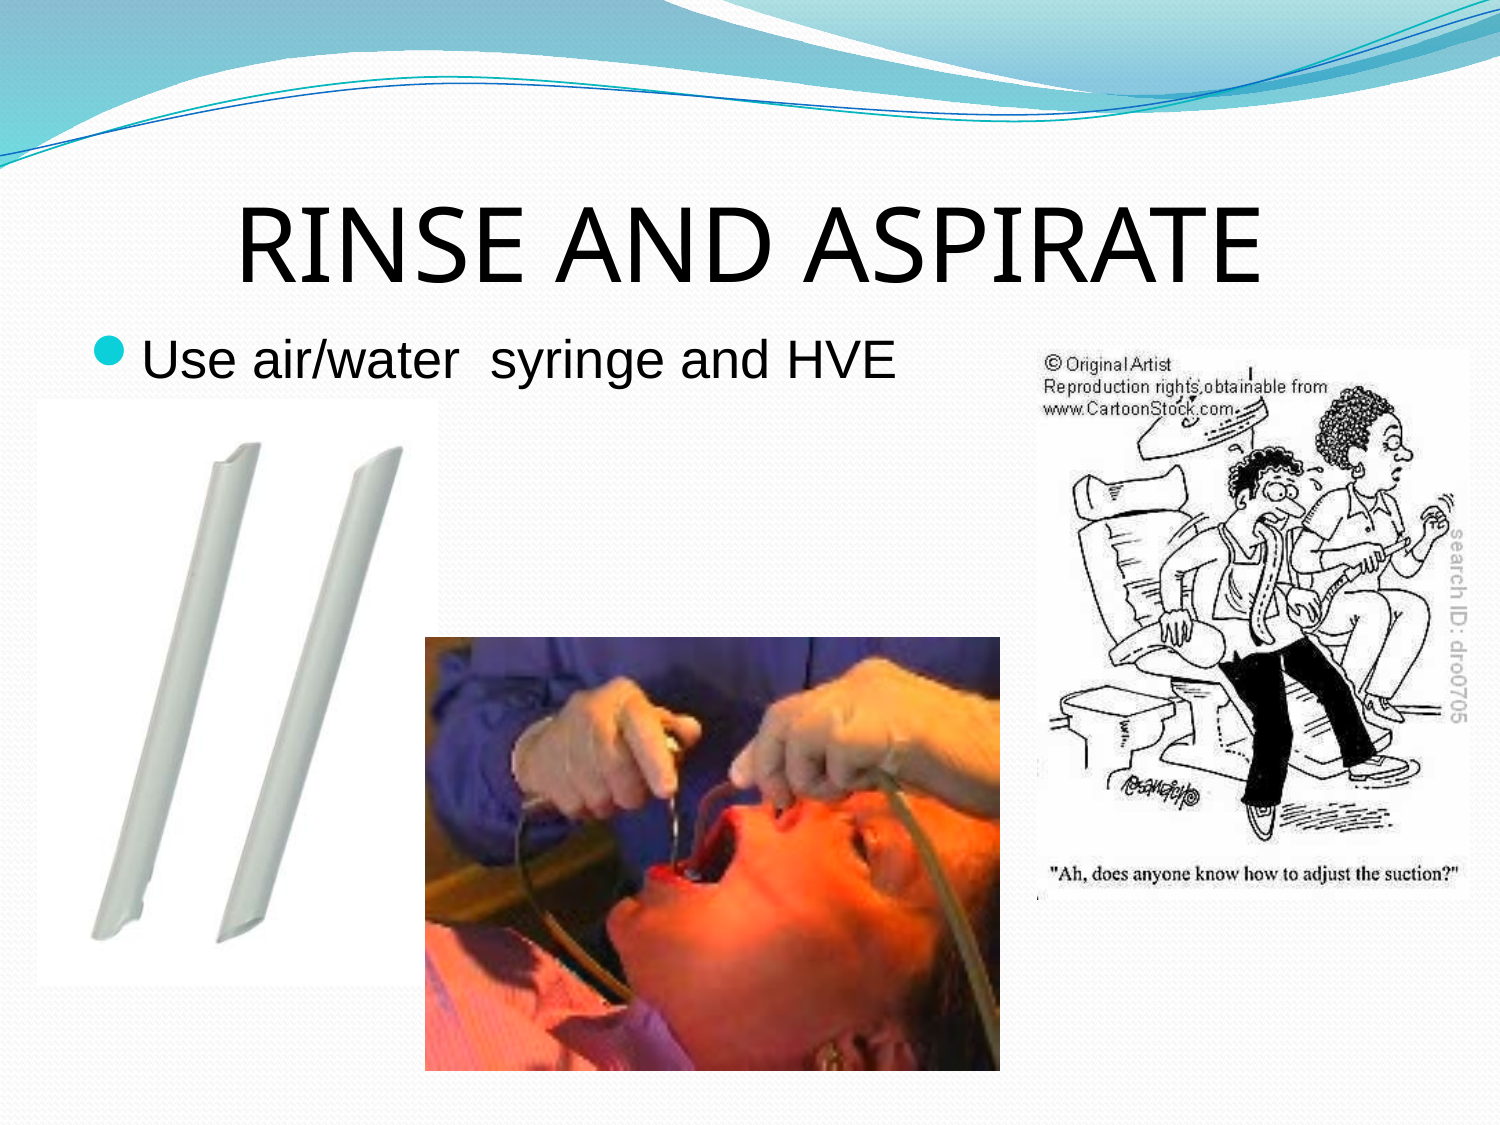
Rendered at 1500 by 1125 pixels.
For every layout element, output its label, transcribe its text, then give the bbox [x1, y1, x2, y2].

picture [37, 399, 1001, 1071]
picture [1037, 349, 1470, 901]
list Use air/water syringe and HVE [75, 317, 1425, 1038]
title RINSE AND ASPIRATE [75, 115, 1425, 303]
